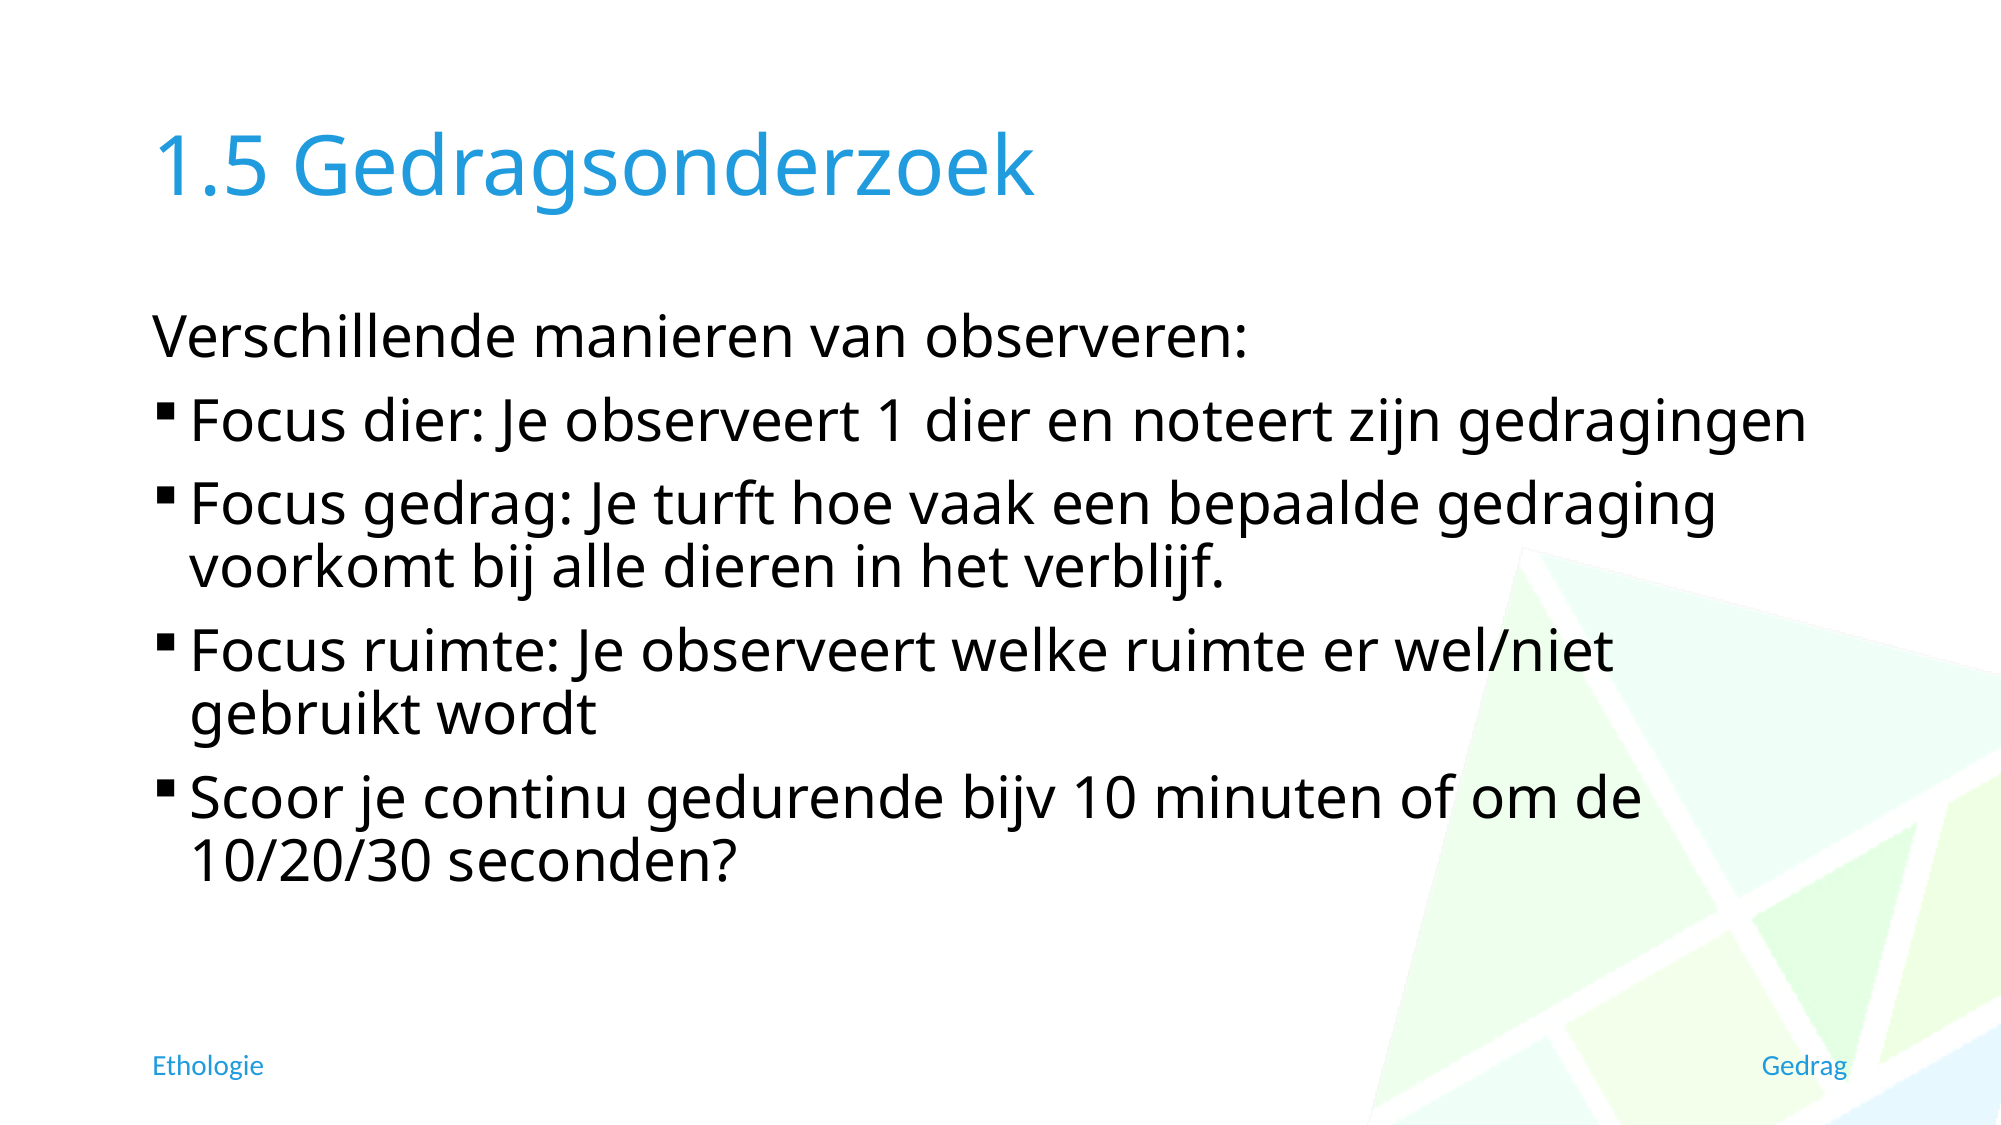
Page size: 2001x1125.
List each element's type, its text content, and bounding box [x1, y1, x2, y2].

list Gedrag [1412, 1042, 1863, 1103]
title 1.5 Gedragsonderzoek [137, 59, 1863, 278]
list Ethologie [137, 1042, 588, 1103]
list Verschillende manieren van observeren: Focus dier: Je observeert 1 dier en noteert zijn gedragingen Focus gedrag: Je turft hoe vaak een bepaalde gedraging voorkomt bij alle dieren in het verblijf. Focus ruimte: Je observeert welke ruimte er wel/niet gebruikt wordt Scoor je continu gedurende bijv 10 minuten of om de 10/20/30 seconden? [137, 299, 1863, 1014]
